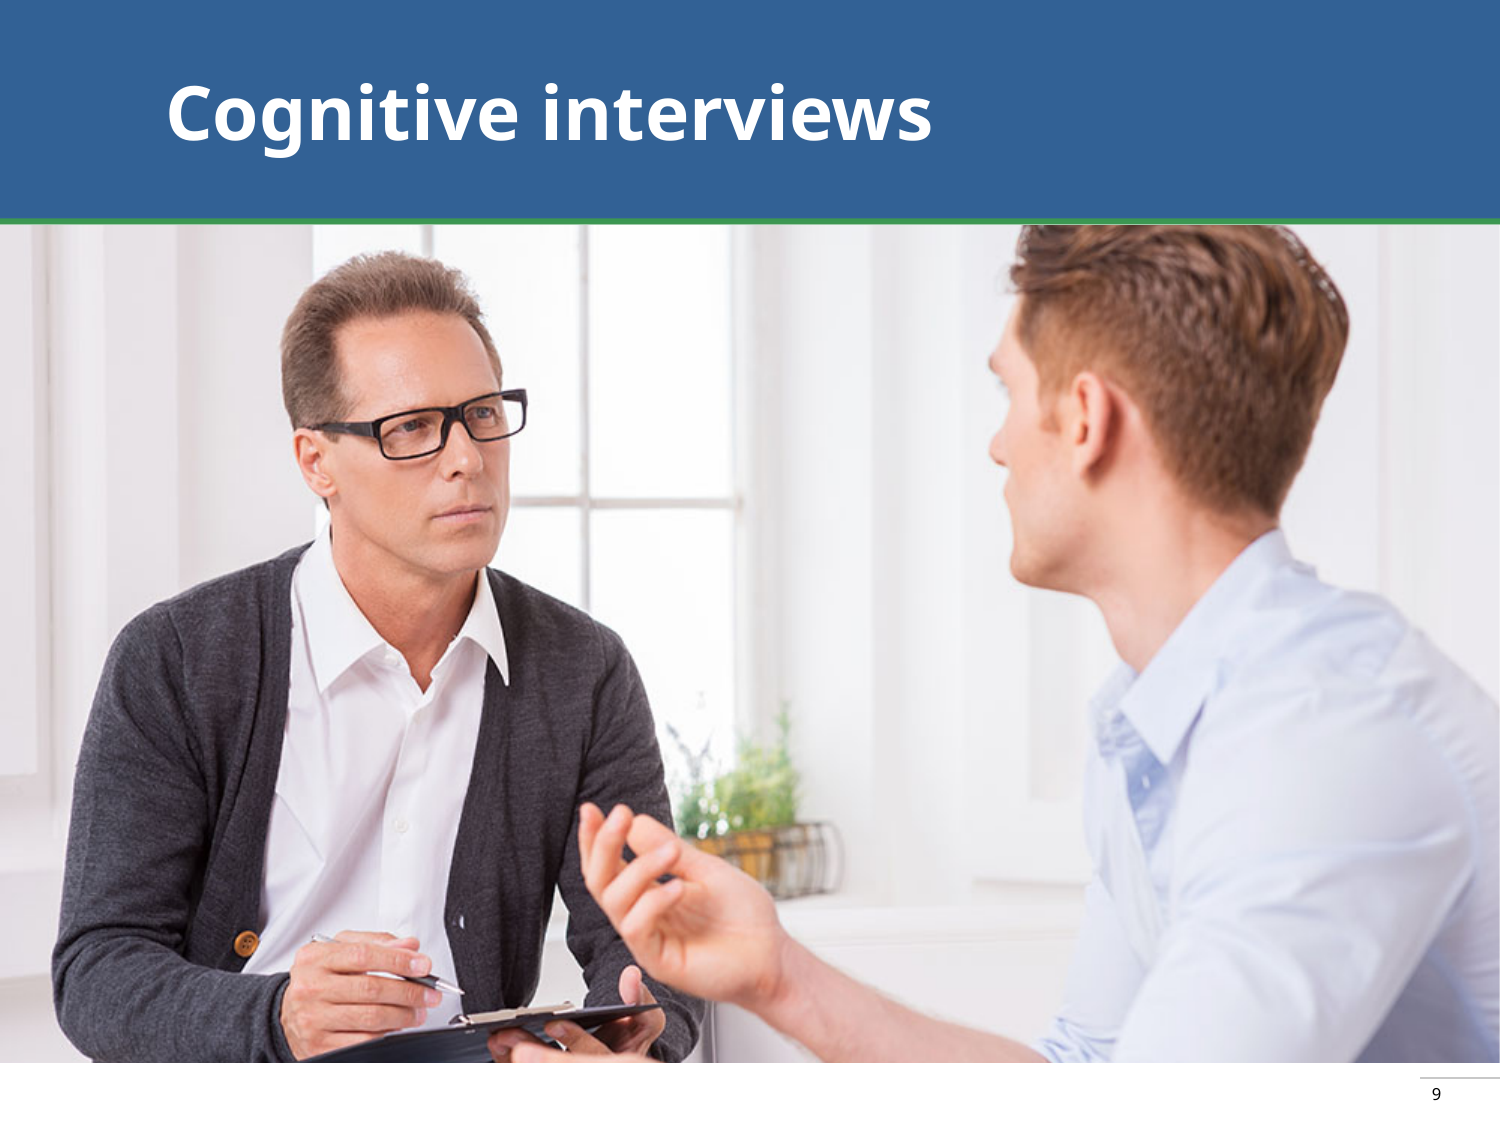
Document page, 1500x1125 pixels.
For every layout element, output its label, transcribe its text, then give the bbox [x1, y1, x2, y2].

text_box 9 [1396, 1085, 1479, 1109]
picture [0, 0, 1500, 1125]
title Cognitive interviews [150, 0, 1350, 221]
